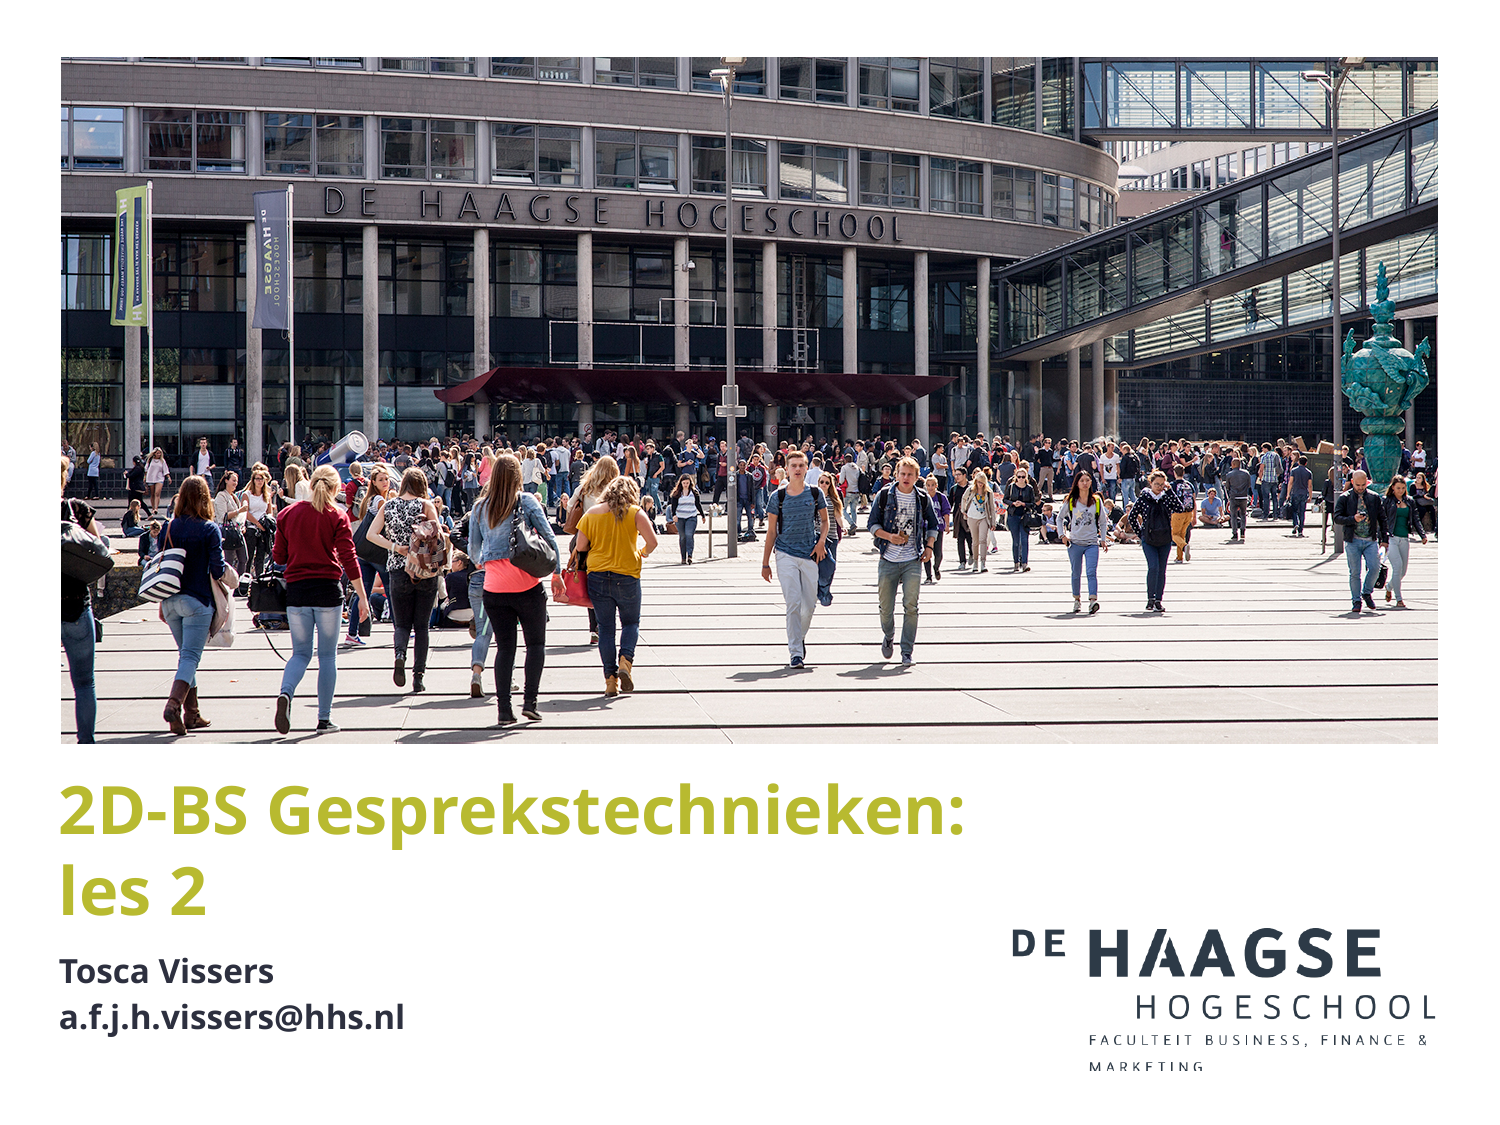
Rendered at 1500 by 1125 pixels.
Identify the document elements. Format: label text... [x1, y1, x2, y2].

title 2D-BS Gesprekstechnieken: les 2 [58, 782, 1004, 915]
subtitle Tosca Vissers a.f.j.h.vissers@hhs.nl [58, 950, 984, 1088]
picture [61, 57, 1438, 744]
